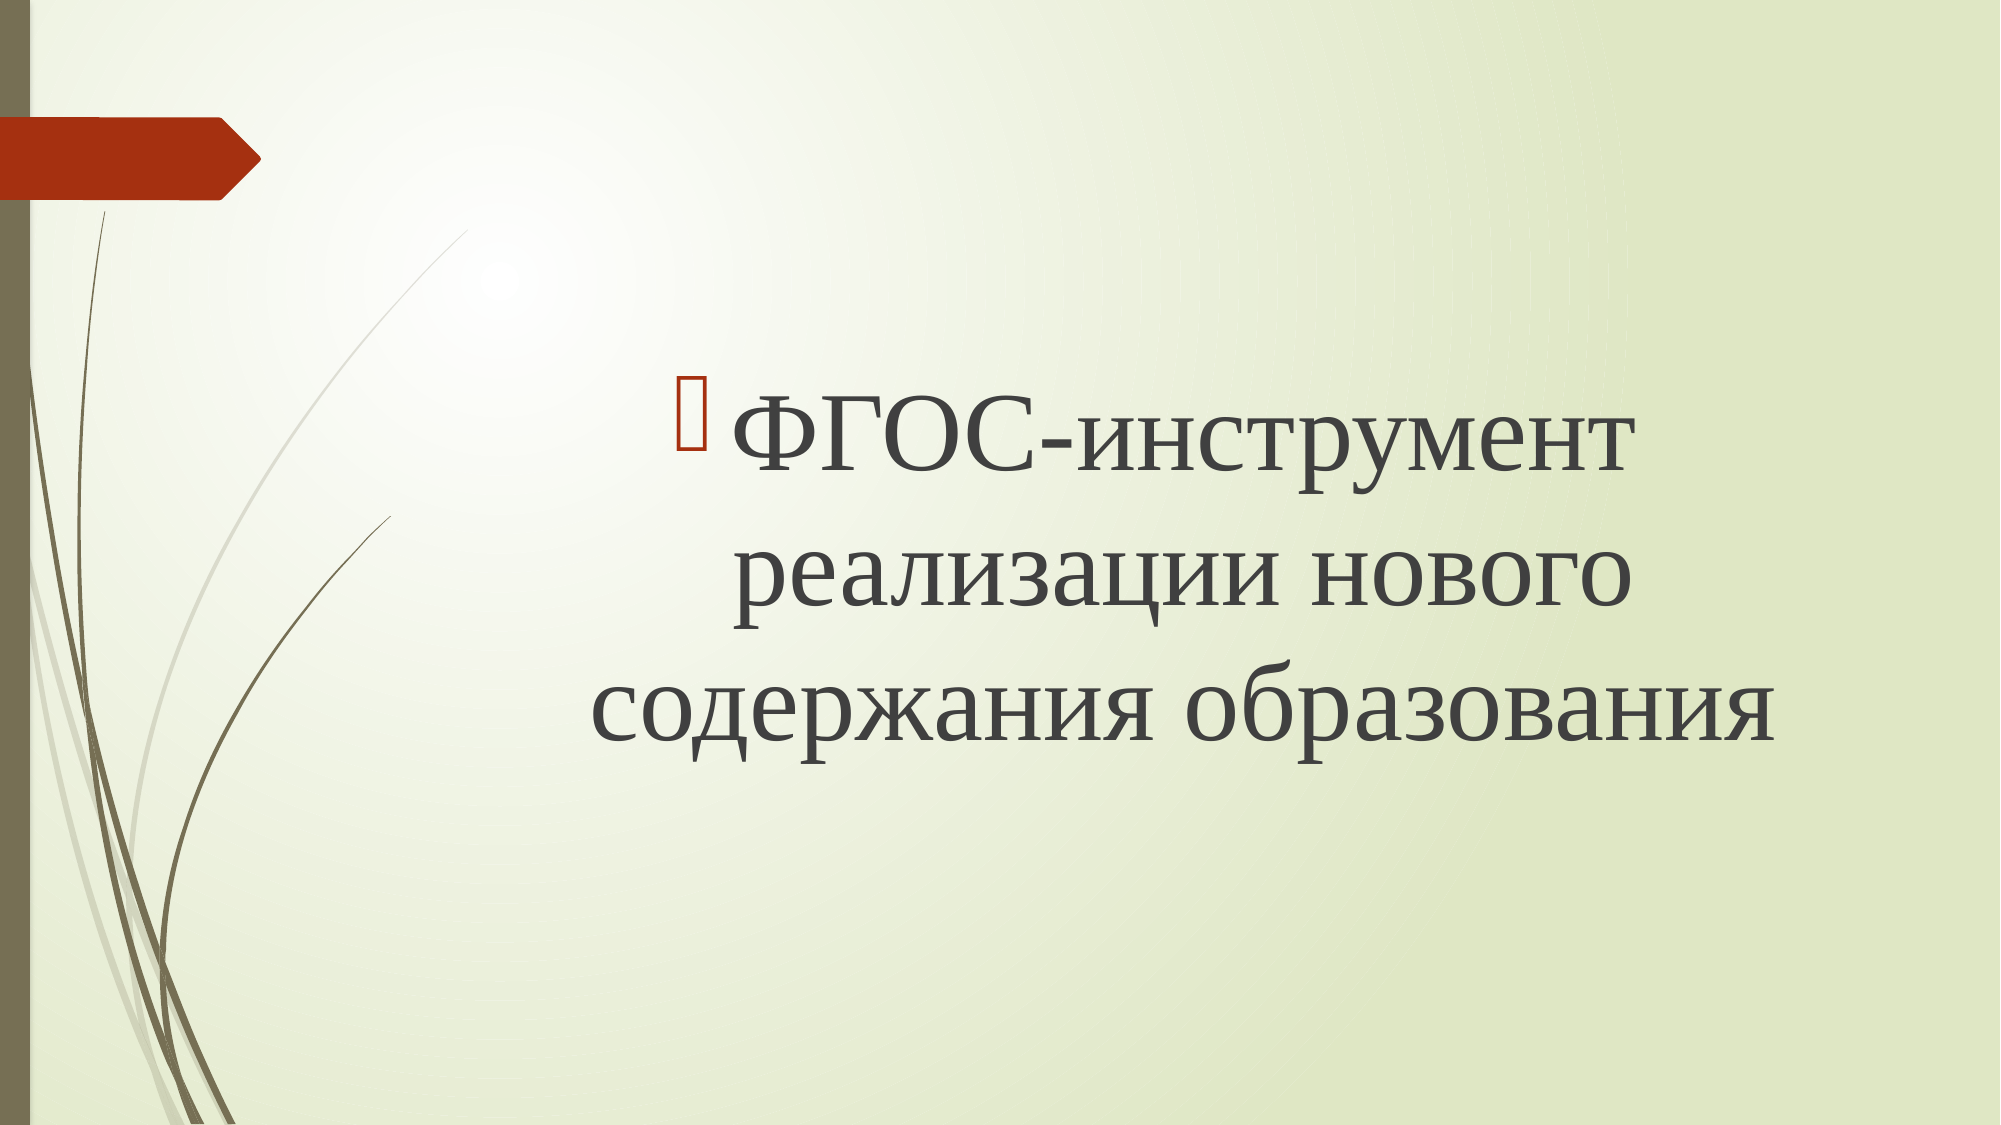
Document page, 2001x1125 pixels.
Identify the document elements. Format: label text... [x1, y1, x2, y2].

list ФГОС-инструмент реализации нового содержания образования [424, 350, 1888, 970]
